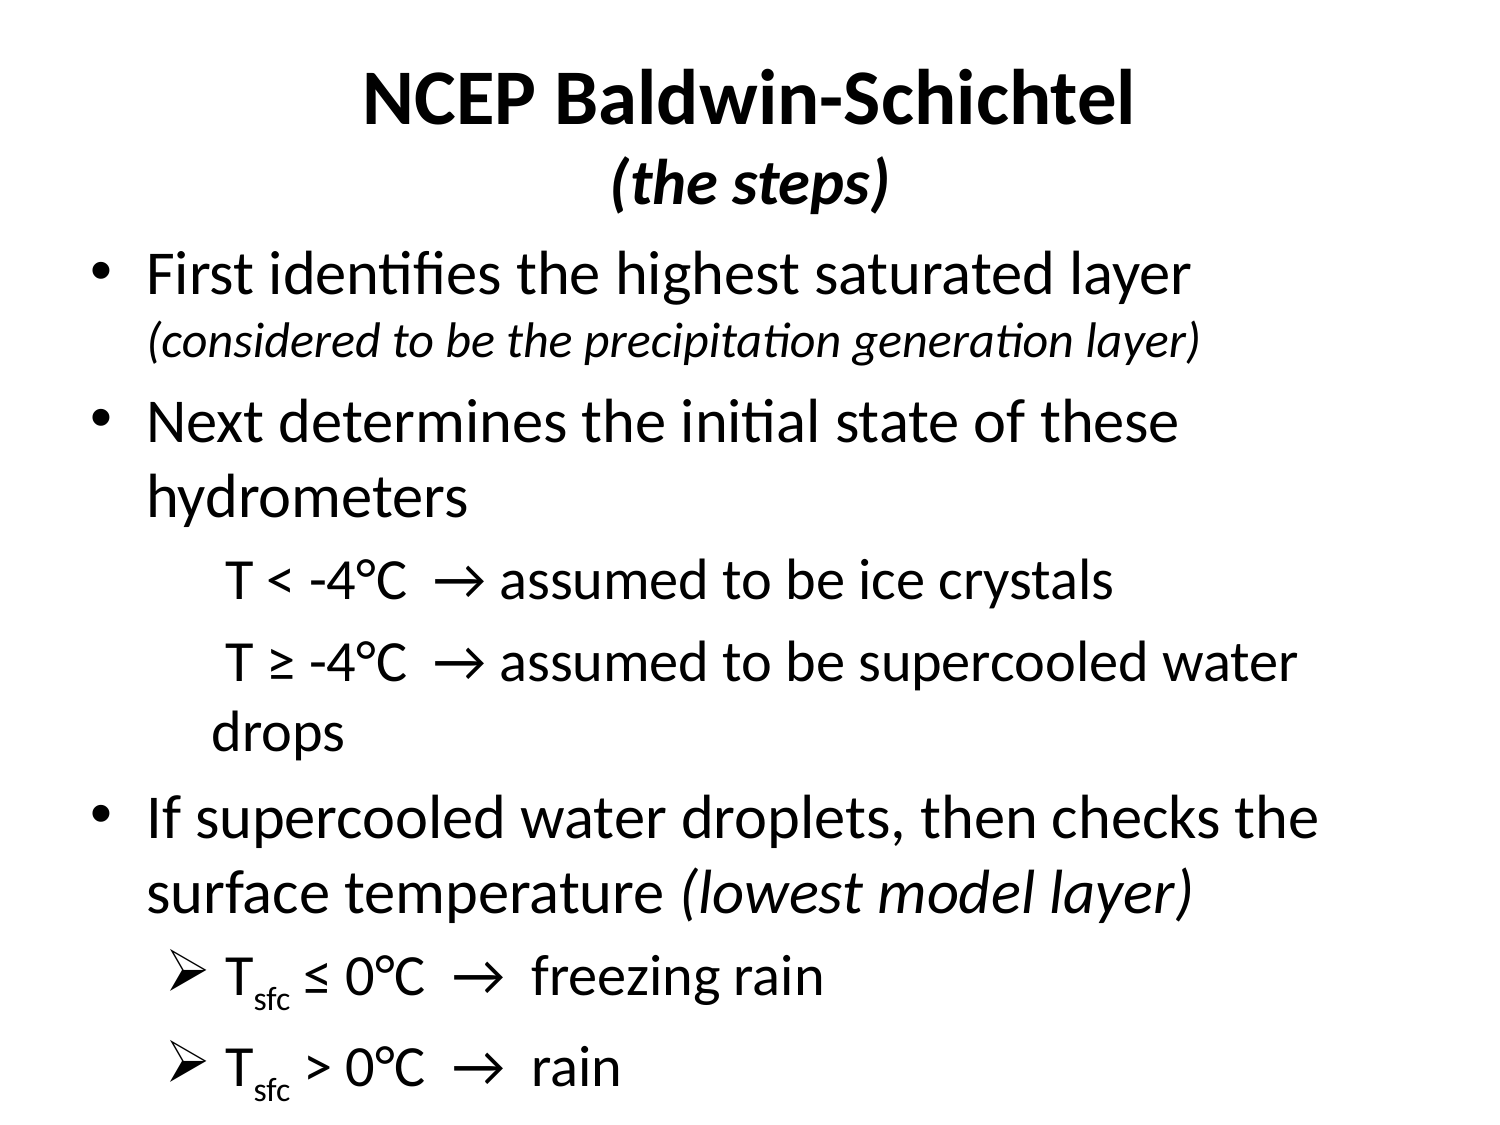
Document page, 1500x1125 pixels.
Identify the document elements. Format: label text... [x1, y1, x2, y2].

list First identifies the highest saturated layer (considered to be the precipitation generation layer) Next determines the initial state of these hydrometers T < -4°C → assumed to be ice crystals T ≥ -4°C → assumed to be supercooled water drops If supercooled water droplets, then checks the surface temperature (lowest model layer) Tsfc ≤ 0°C → freezing rain Tsfc > 0°C → rain [75, 224, 1450, 1038]
title NCEP Baldwin-Schichtel (the steps) [75, 37, 1425, 224]
